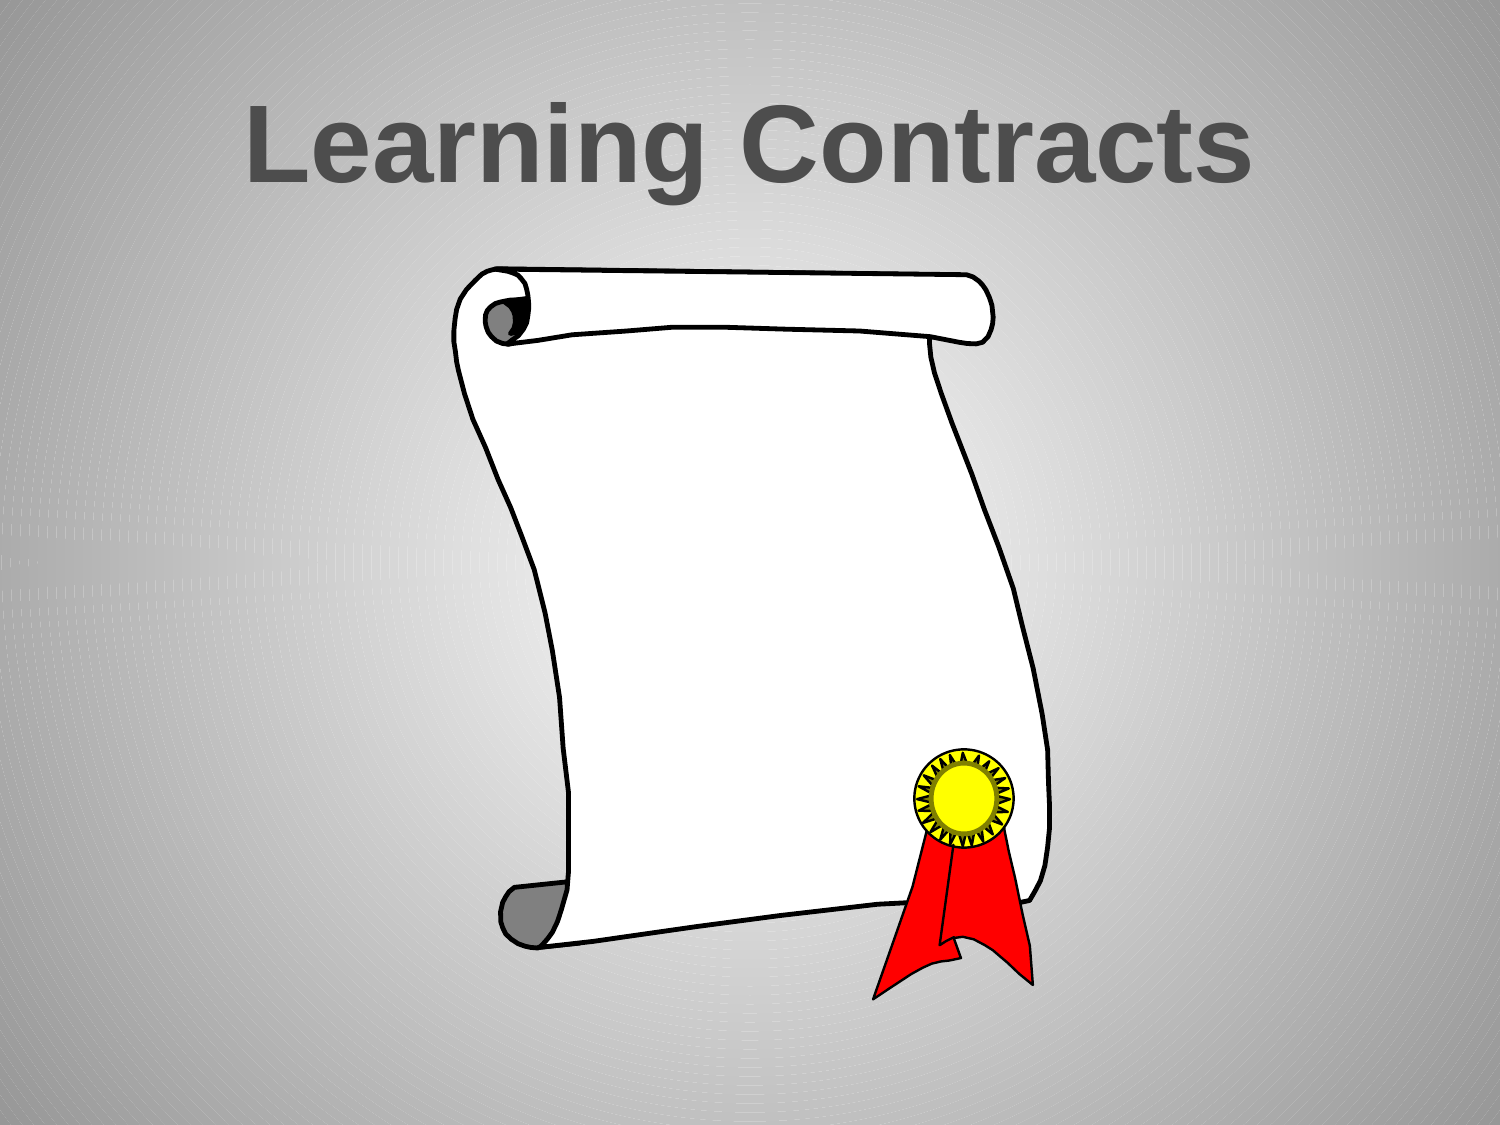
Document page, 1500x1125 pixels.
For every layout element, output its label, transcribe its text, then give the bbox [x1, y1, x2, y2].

title Learning Contracts [74, 44, 1426, 233]
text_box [449, 262, 1056, 1002]
